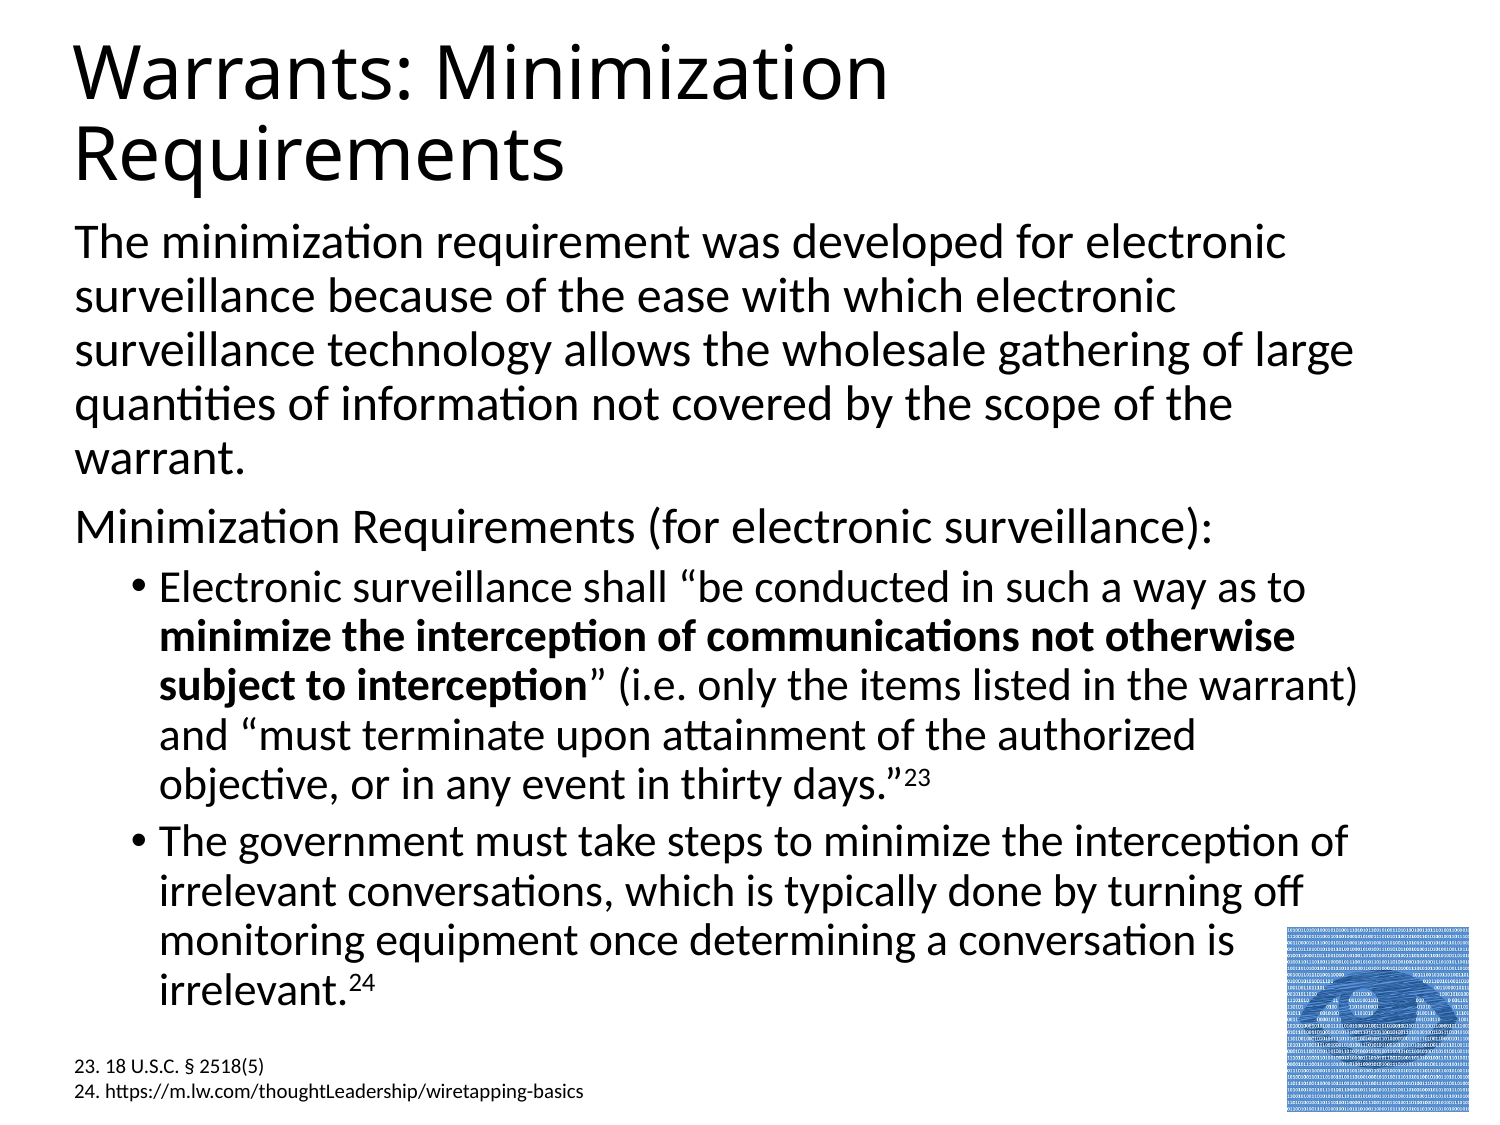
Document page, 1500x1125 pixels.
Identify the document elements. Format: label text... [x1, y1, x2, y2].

picture [1287, 927, 1469, 1112]
text_box 23. 18 U.S.C. § 2518(5) 24. https://m.lw.com/thoughtLeadership/wiretapping-basics [59, 1045, 1287, 1111]
title Warrants: Minimization Requirements [56, 6, 1351, 225]
list The minimization requirement was developed for electronic surveillance because of the ease with which electronic surveillance technology allows the wholesale gathering of large quantities of information not covered by the scope of the warrant. Minimization Requirements (for electronic surveillance): Electronic surveillance shall “be conducted in such a way as to minimize the interception of communications not otherwise subject to interception” (i.e. only the items listed in the warrant) and “must terminate upon attainment of the authorized objective, or in any event in thirty days.”23 The government must take steps to minimize the interception of irrelevant conversations, which is typically done by turning off monitoring equipment once determining a conversation is irrelevant.24 [59, 207, 1398, 996]
